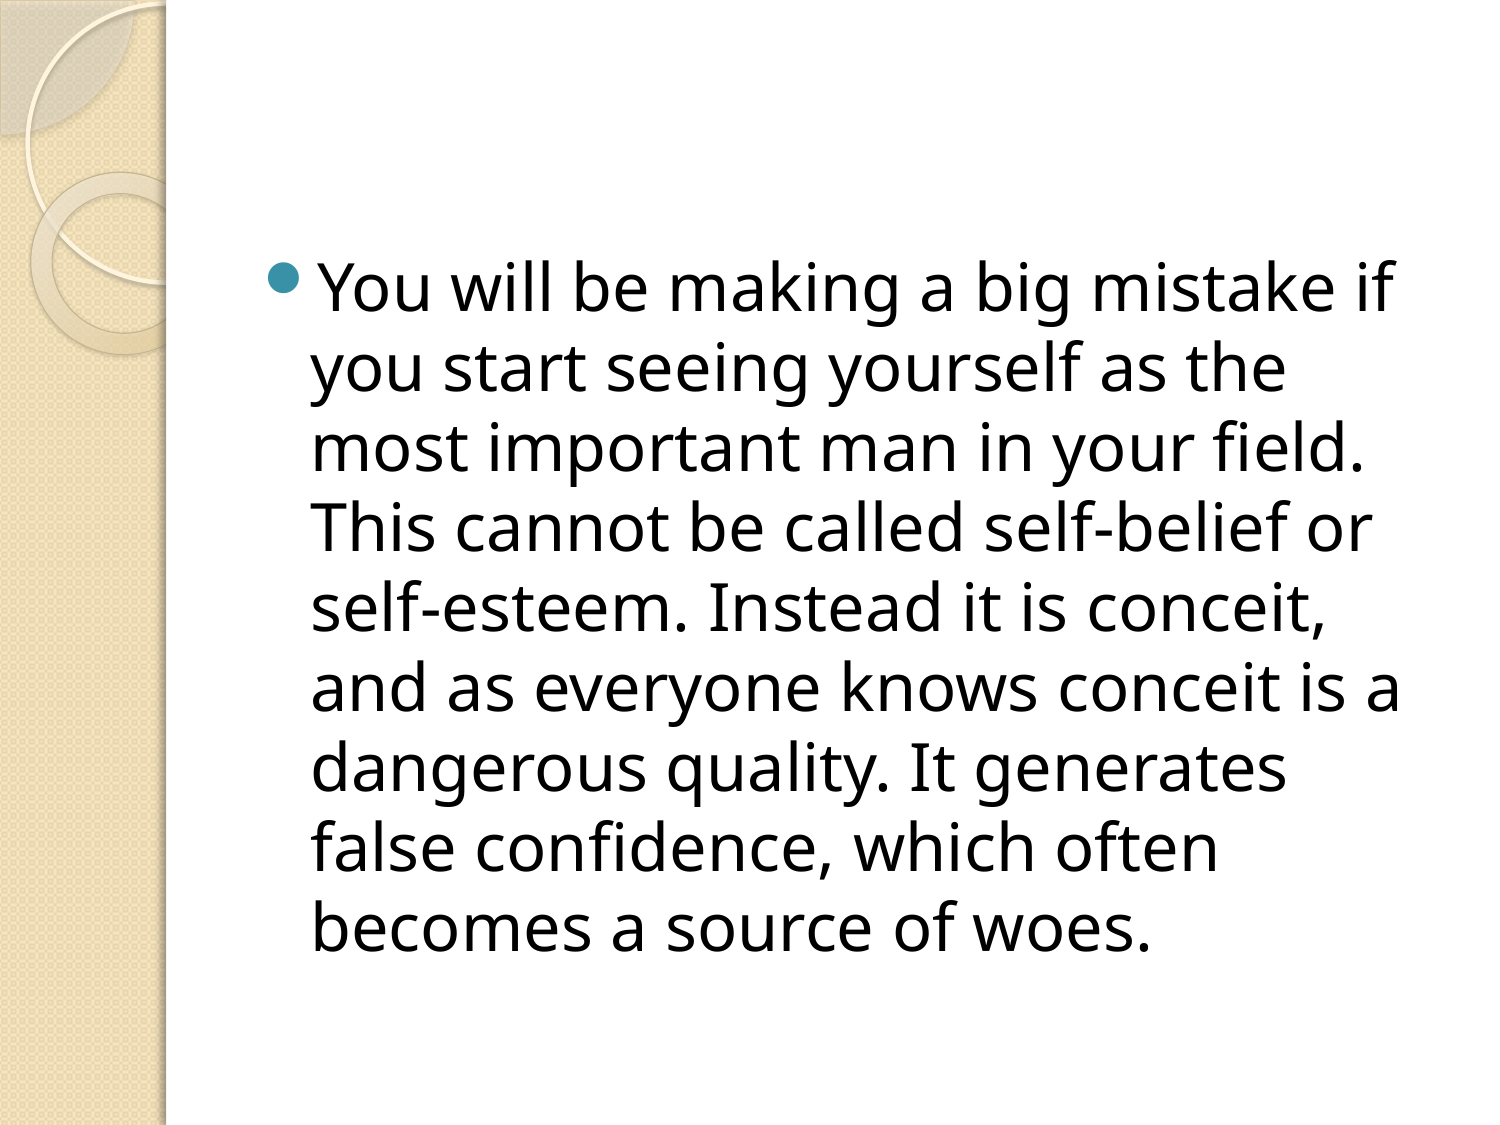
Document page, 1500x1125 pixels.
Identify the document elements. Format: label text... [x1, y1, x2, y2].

list You will be making a big mistake if you start seeing yourself as the most important man in your field. This cannot be called self-belief or self-esteem. Instead it is conceit, and as everyone knows conceit is a dangerous quality. It generates false confidence, which often becomes a source of woes. [235, 237, 1466, 1025]
